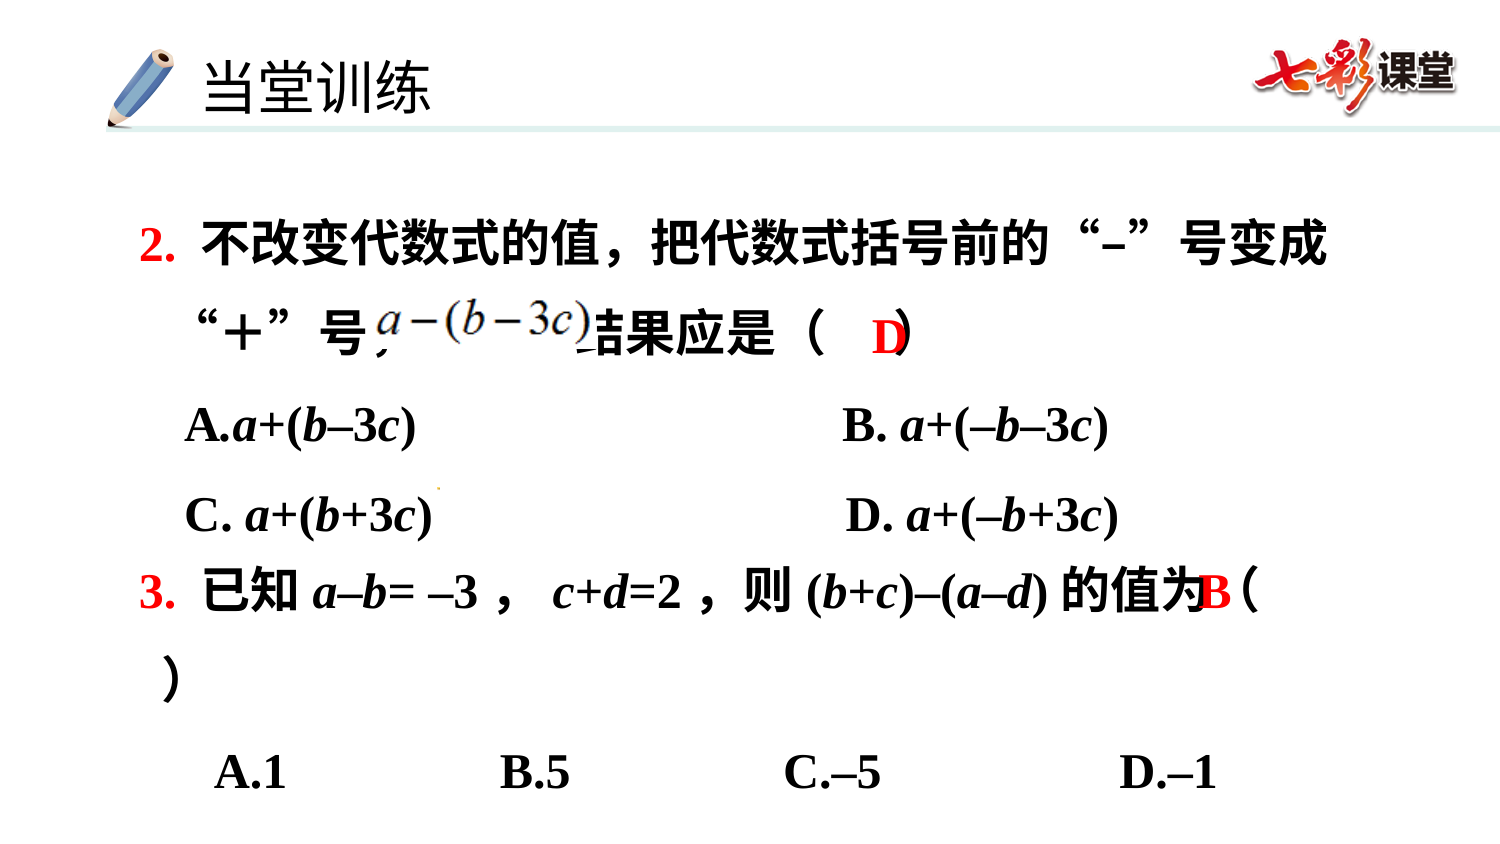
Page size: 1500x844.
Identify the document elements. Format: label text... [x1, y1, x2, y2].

picture [100, 32, 181, 146]
text_box B [1183, 561, 1247, 627]
text_box 3. 已知a–b= –3，c+d=2，则(b+c)–(a–d)的值为（ ） A.1 B.5 C.–5 D.–1 [123, 560, 1314, 807]
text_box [123, 173, 1423, 553]
picture [1249, 32, 1461, 118]
